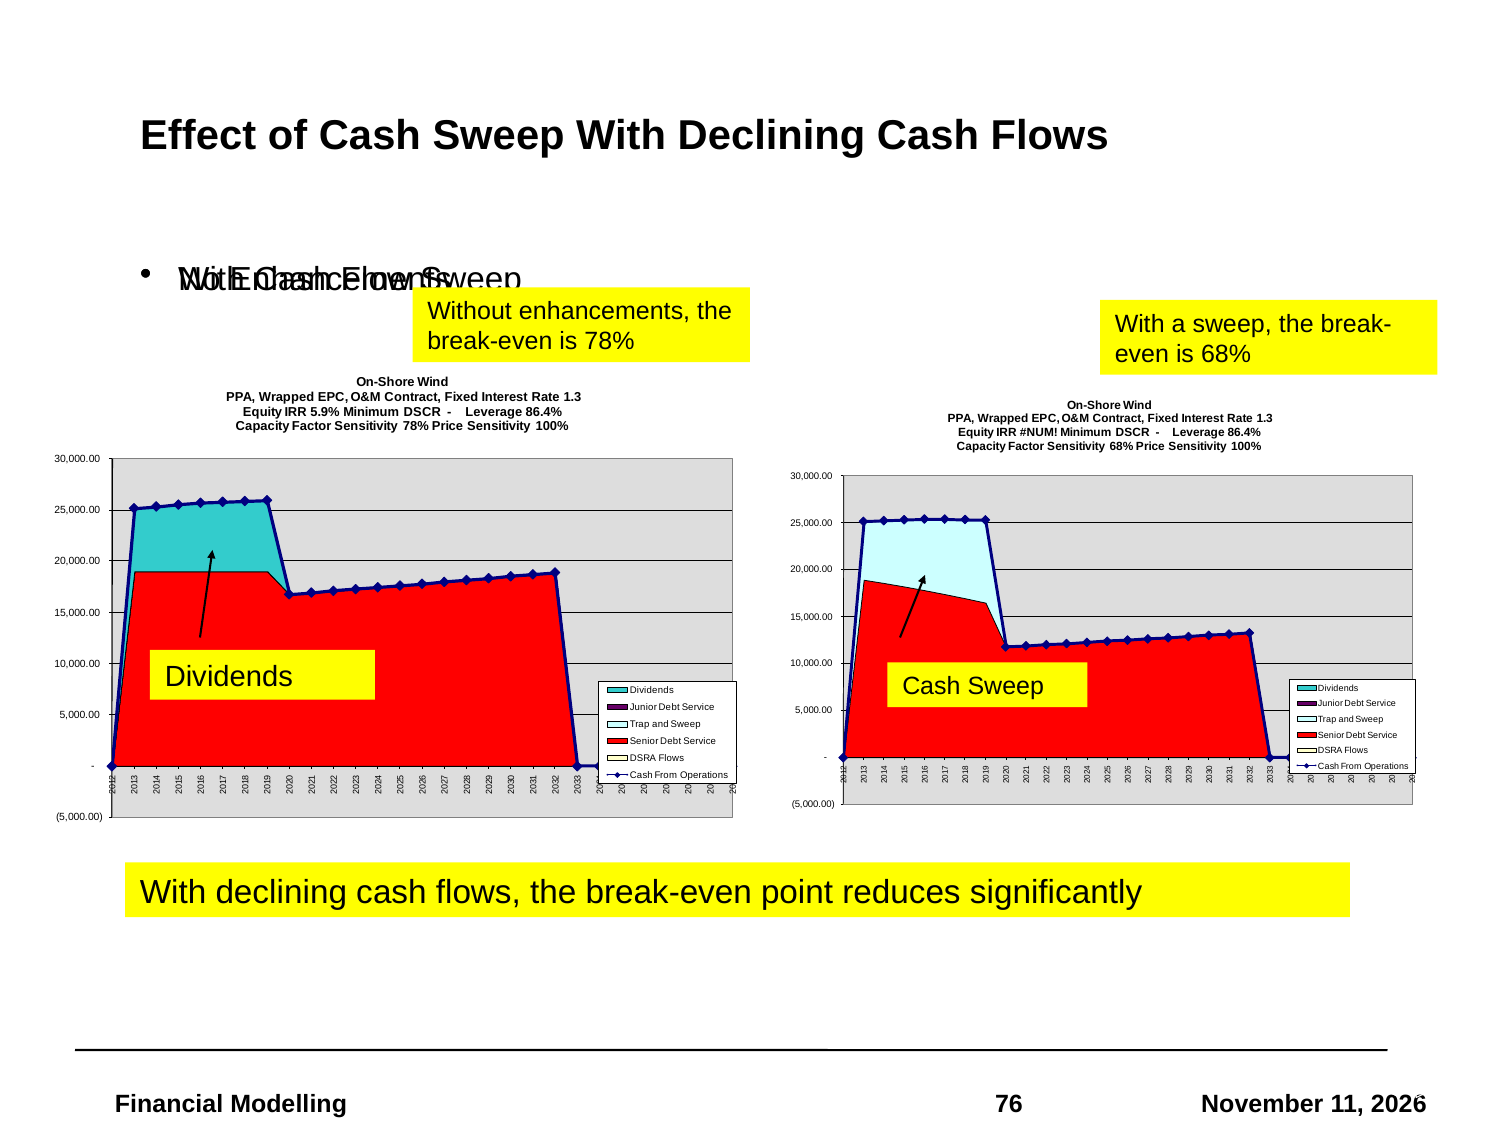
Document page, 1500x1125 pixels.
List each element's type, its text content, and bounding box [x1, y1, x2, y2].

list With Cash Flow Sweep [124, 249, 1413, 1001]
title Effect of Cash Sweep With Declining Cash Flows [124, 99, 1413, 226]
picture [774, 387, 1440, 841]
text_box Without enhancements, the break-even is 78% [412, 287, 750, 360]
text_box With a sweep, the break-even is 68% [1100, 299, 1438, 375]
text_box With declining cash flows, the break-even point reduces significantly [125, 862, 1350, 918]
picture [37, 362, 763, 857]
